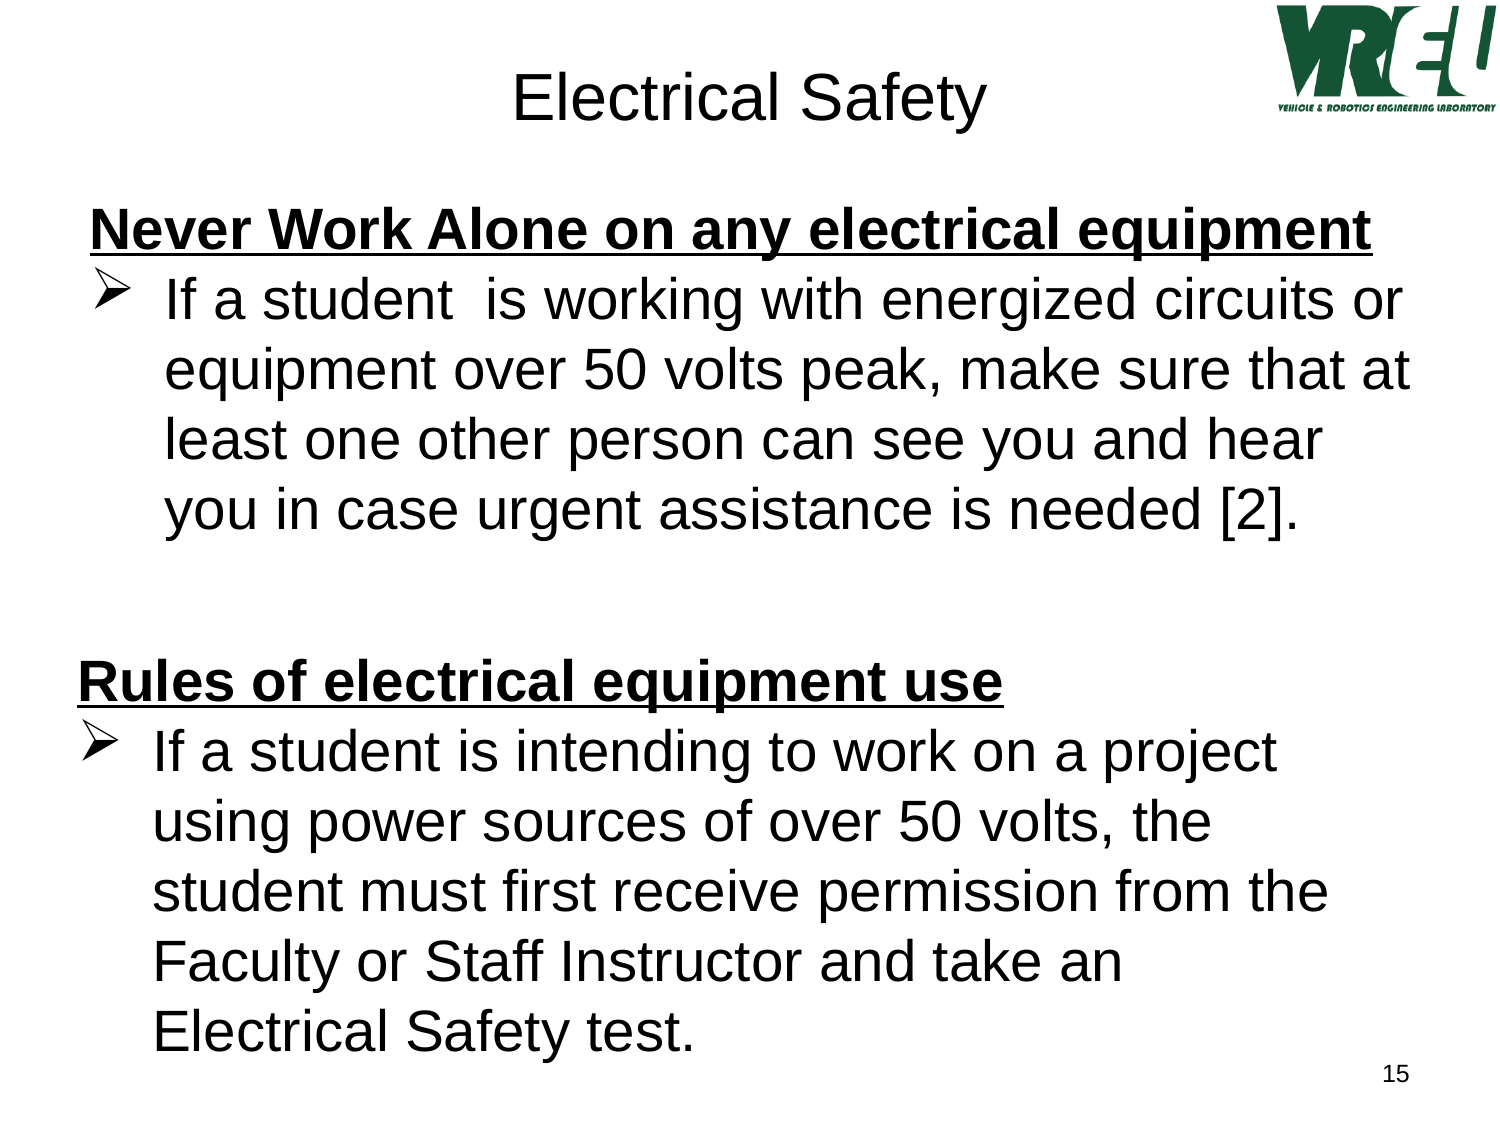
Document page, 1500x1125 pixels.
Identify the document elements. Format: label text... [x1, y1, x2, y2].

text_box Electrical Safety [0, 45, 1500, 171]
slide_number 15 [1388, 1042, 1425, 1103]
picture [1271, 0, 1500, 45]
text_box Rules of electrical equipment use If a student is intending to work on a project using power sources of over 50 volts, the student must first receive permission from the Faculty or Staff Instructor and take an Electrical Safety test. [62, 635, 1388, 1125]
text_box Never Work Alone on any electrical equipment If a student is working with energized circuits or equipment over 50 volts peak, make sure that at least one other person can see you and hear you in case urgent assistance is needed [2]. [74, 183, 1438, 549]
